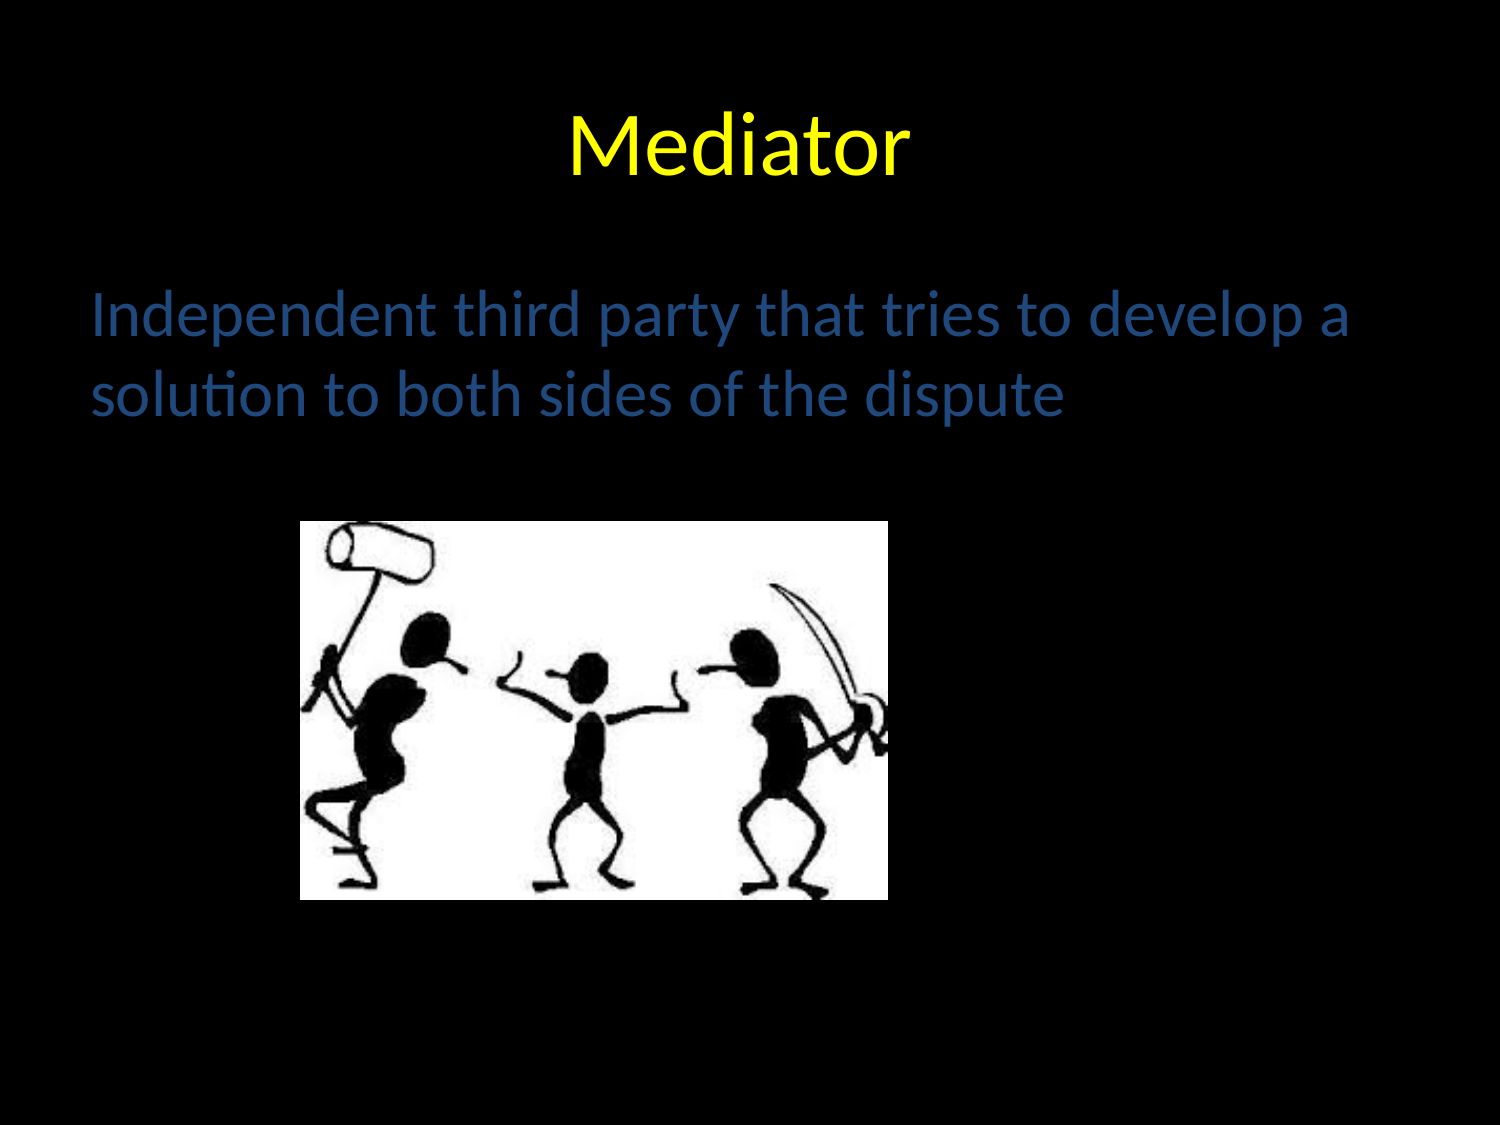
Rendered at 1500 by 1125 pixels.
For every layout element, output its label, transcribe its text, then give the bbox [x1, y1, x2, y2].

list Independent third party that tries to develop a solution to both sides of the dispute [75, 262, 1425, 1005]
picture [299, 521, 888, 900]
title Mediator [75, 45, 1425, 233]
